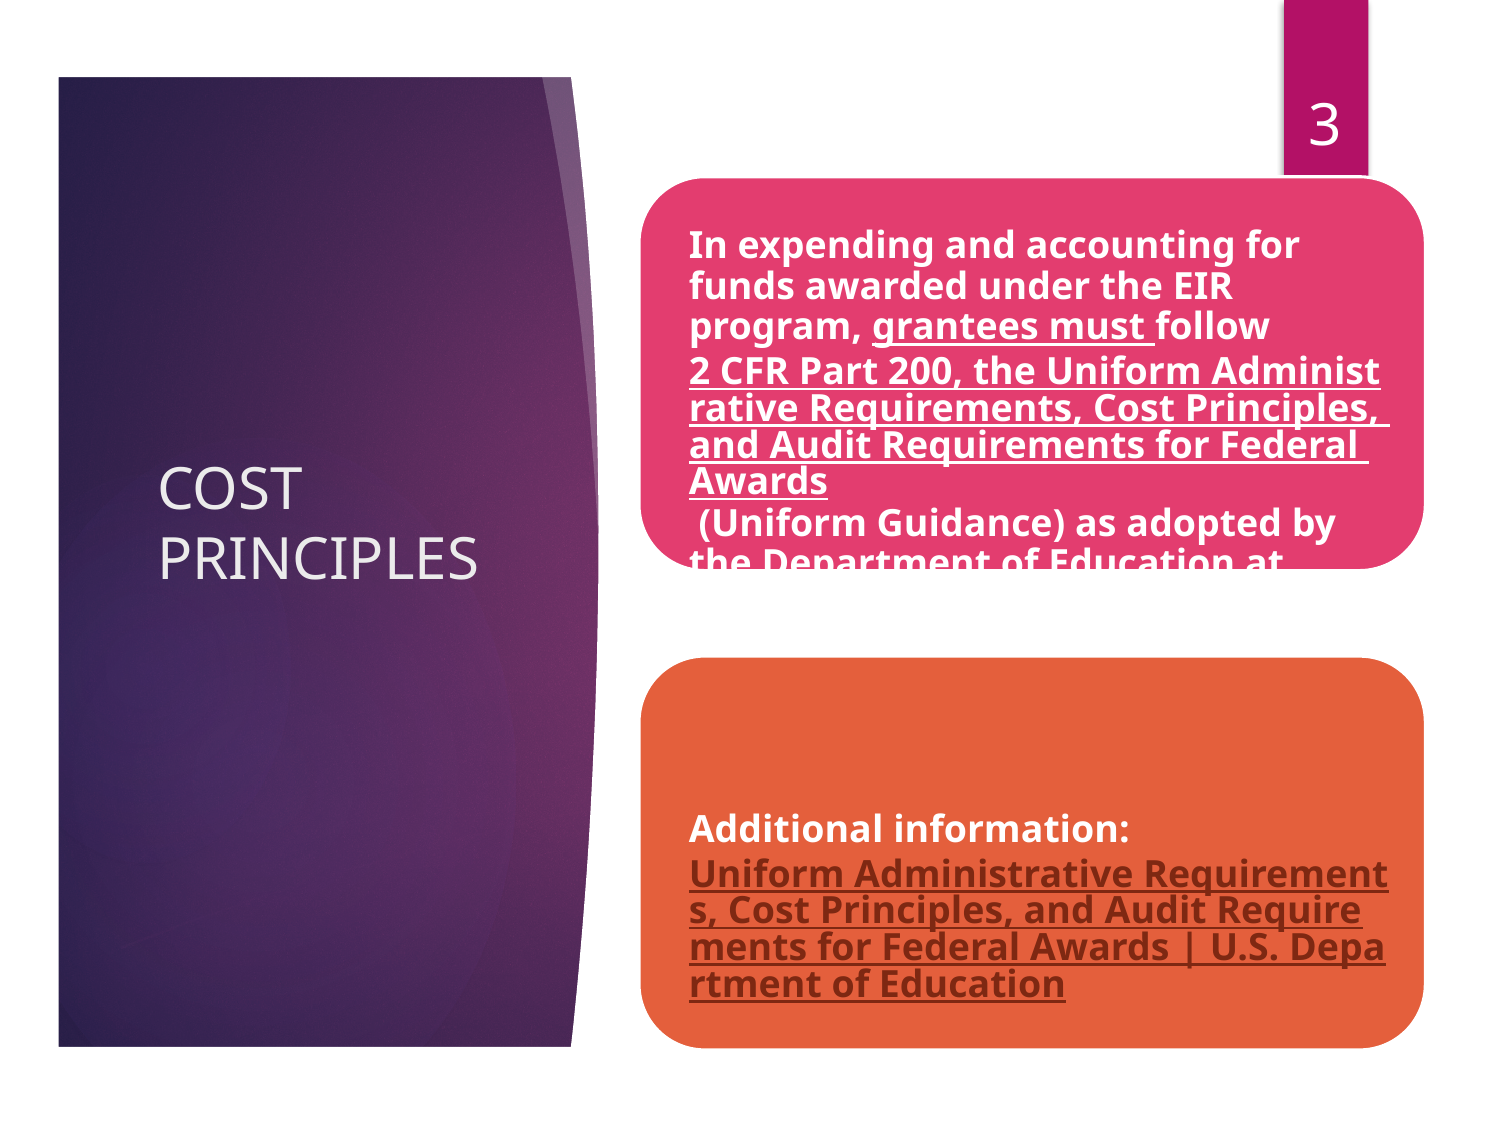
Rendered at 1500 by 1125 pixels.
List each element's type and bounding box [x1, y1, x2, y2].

text_box [0, 0, 1500, 1125]
list [638, 151, 1426, 1051]
